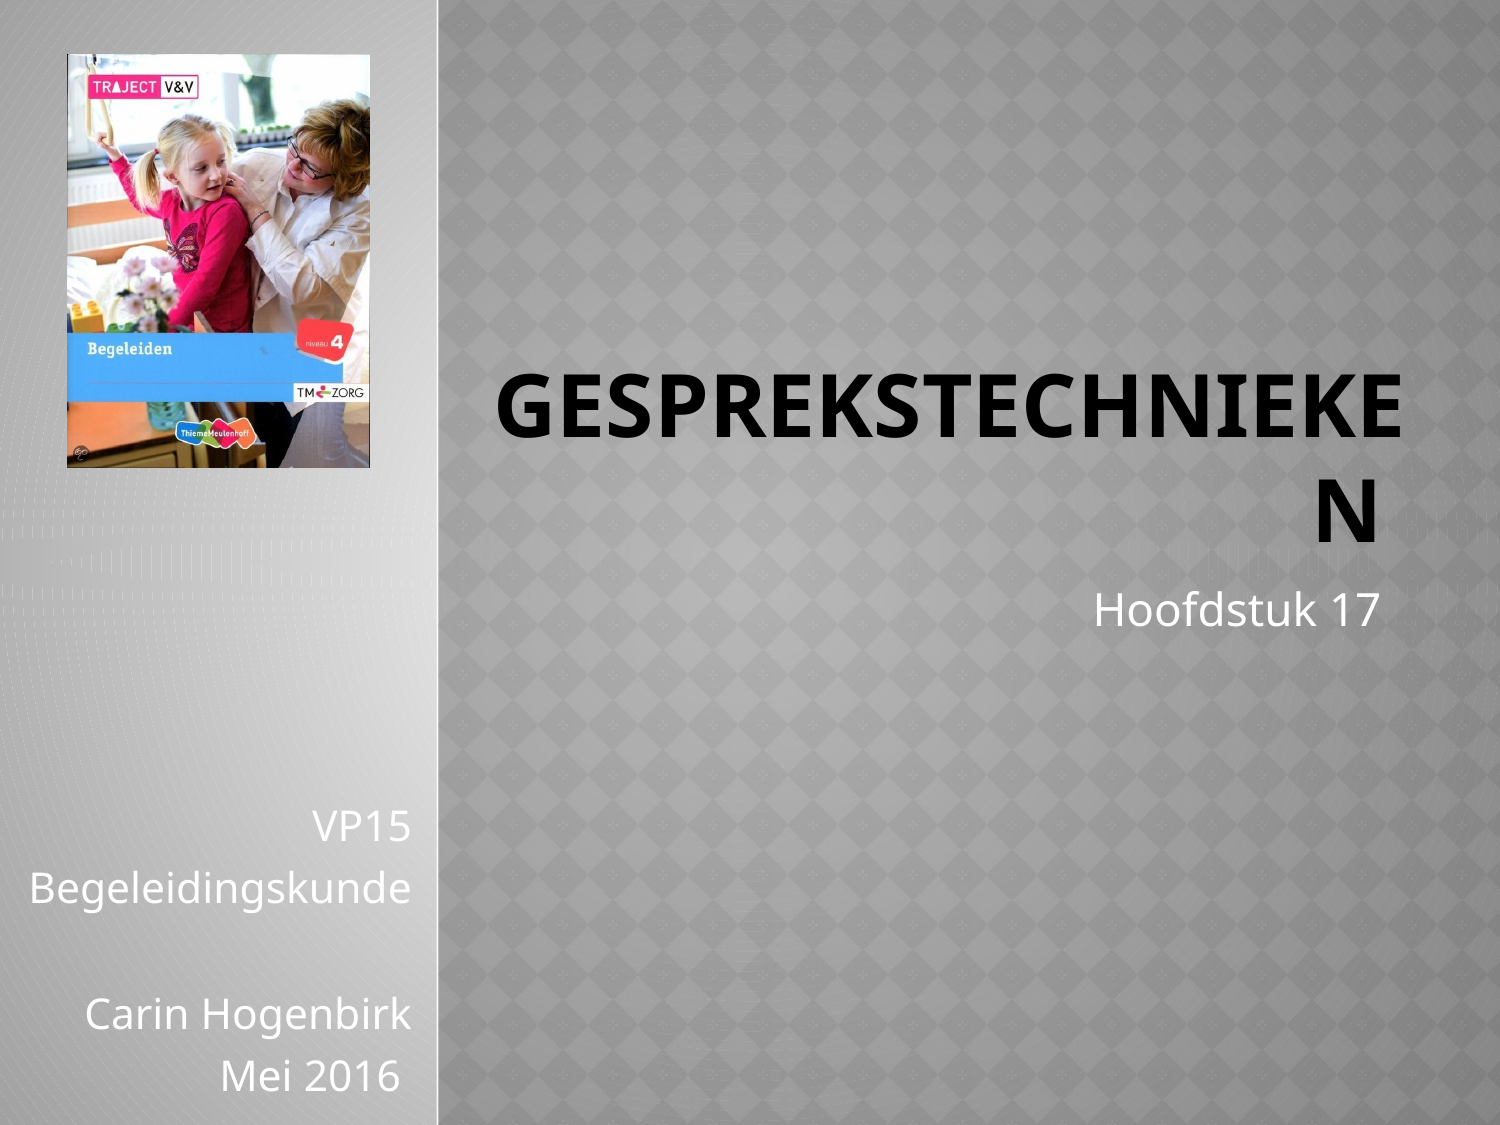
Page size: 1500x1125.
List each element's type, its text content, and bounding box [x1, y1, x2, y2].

text_box VP15 Begeleidingskunde Carin Hogenbirk Mei 2016 [17, 798, 420, 1120]
subtitle Hoofdstuk 17 [550, 580, 1390, 762]
title Gesprekstechnieken [466, 90, 1414, 561]
picture [66, 54, 371, 469]
